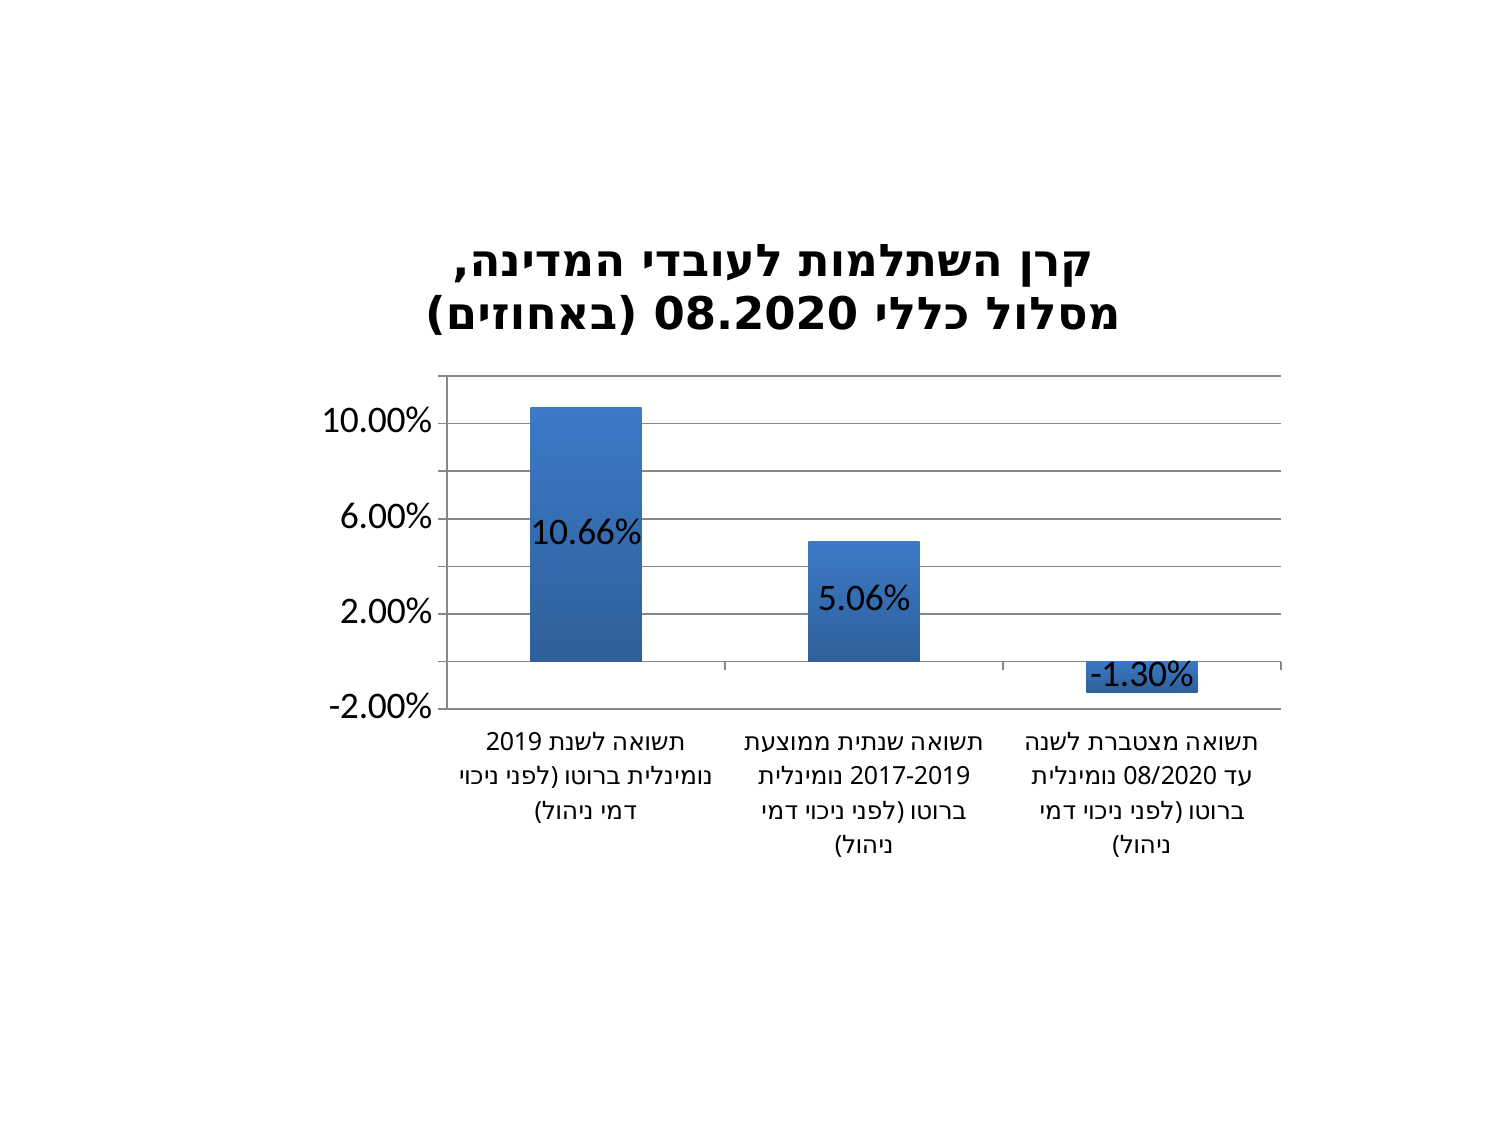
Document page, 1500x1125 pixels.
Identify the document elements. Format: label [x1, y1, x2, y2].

chart [300, 207, 1302, 875]
